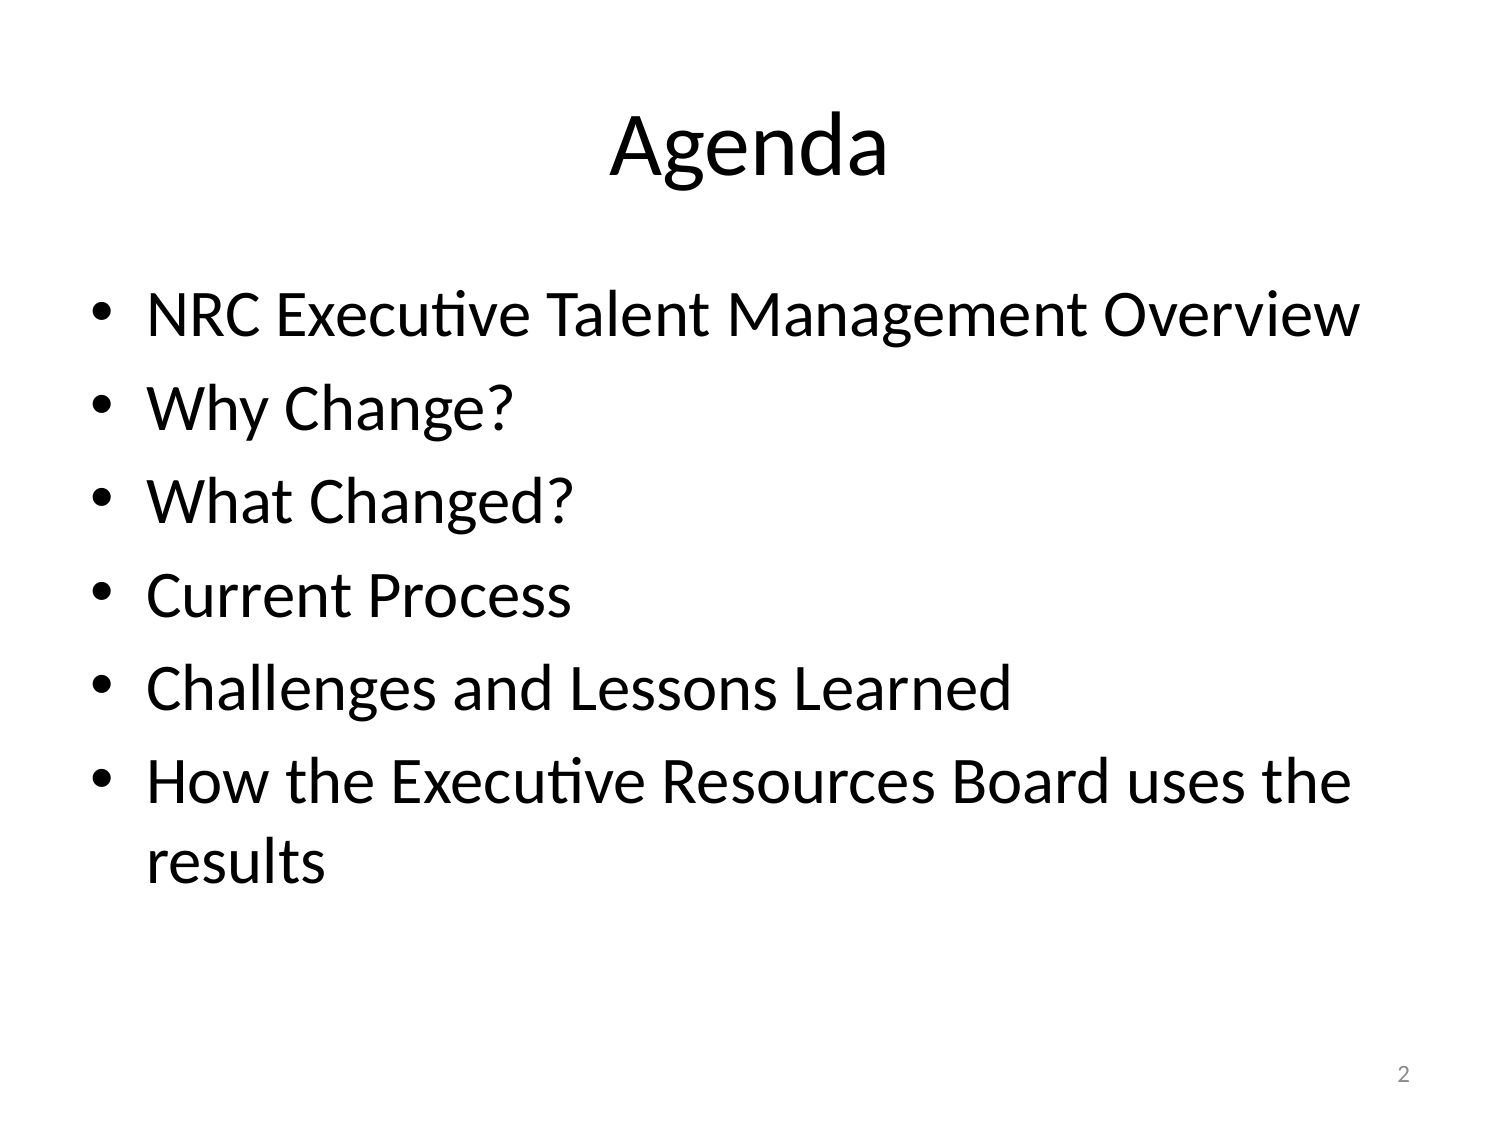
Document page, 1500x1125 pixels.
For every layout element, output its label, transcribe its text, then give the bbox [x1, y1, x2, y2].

slide_number 1 [1074, 1042, 1425, 1103]
title Agenda [75, 45, 1425, 233]
list NRC Executive Talent Management Overview Why Change? What Changed? Current Process Challenges and Lessons Learned How the Executive Resources Board uses the results [75, 262, 1425, 1005]
